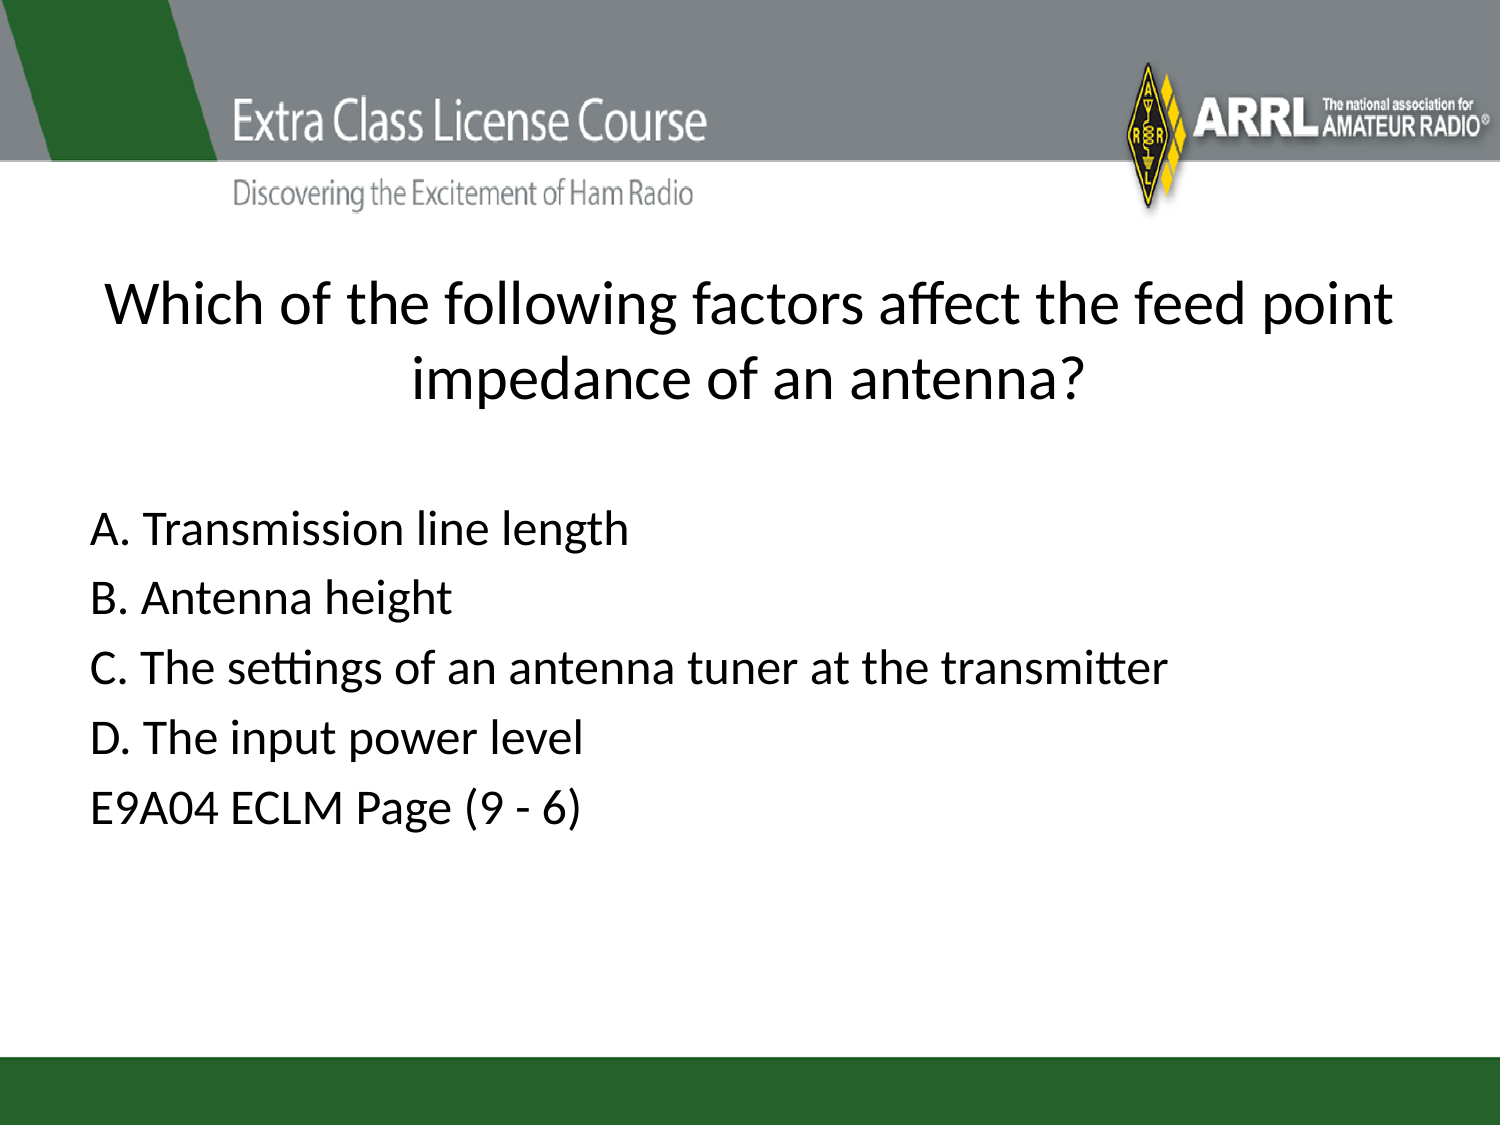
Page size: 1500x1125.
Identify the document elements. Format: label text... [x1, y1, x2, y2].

picture [0, 0, 1500, 1125]
title Which of the following factors affect the feed point impedance of an antenna? [75, 254, 1425, 435]
list A. Transmission line length B. Antenna height C. The settings of an antenna tuner at the transmitter D. The input power level E9A04 ECLM Page (9 - 6) [75, 487, 1425, 1005]
